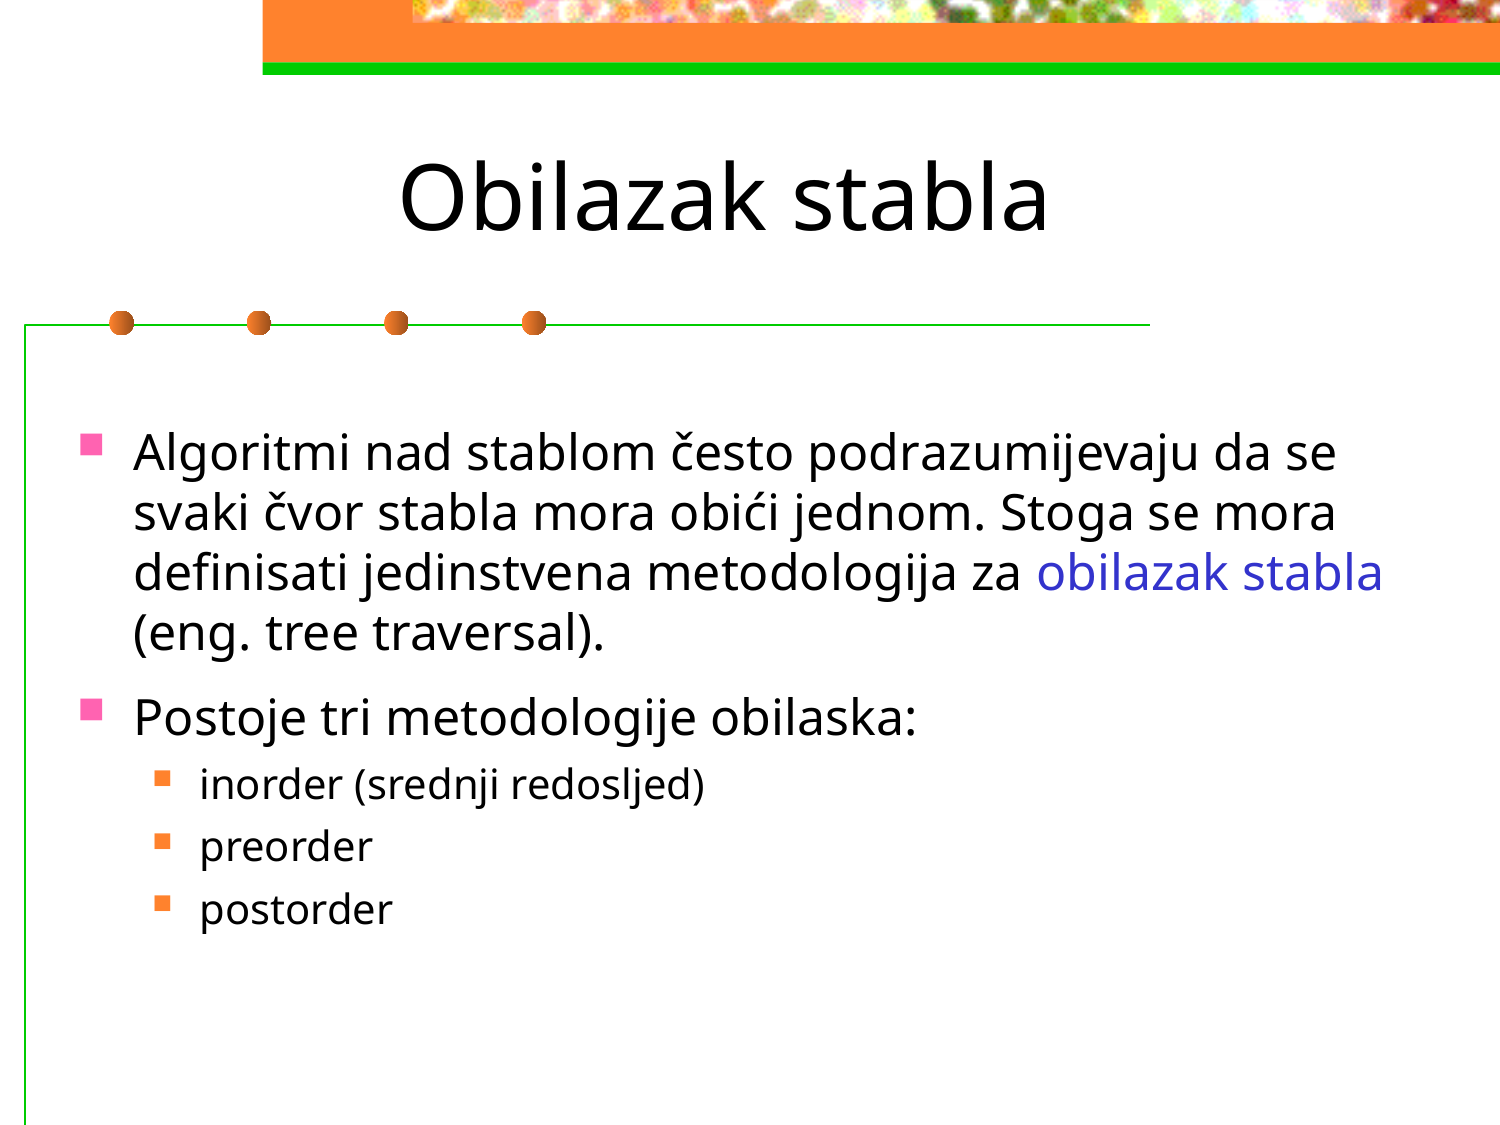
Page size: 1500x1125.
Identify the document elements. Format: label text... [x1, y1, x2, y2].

title Obilazak stabla [87, 99, 1363, 288]
list Algoritmi nad stablom često podrazumijevaju da se svaki čvor stabla mora obići jednom. Stoga se mora definisati jedinstvena metodologija za obilazak stabla (eng. tree traversal). Postoje tri metodologije obilaska: inorder (srednji redosljed) preorder postorder [62, 412, 1438, 1038]
picture [412, 0, 1500, 23]
